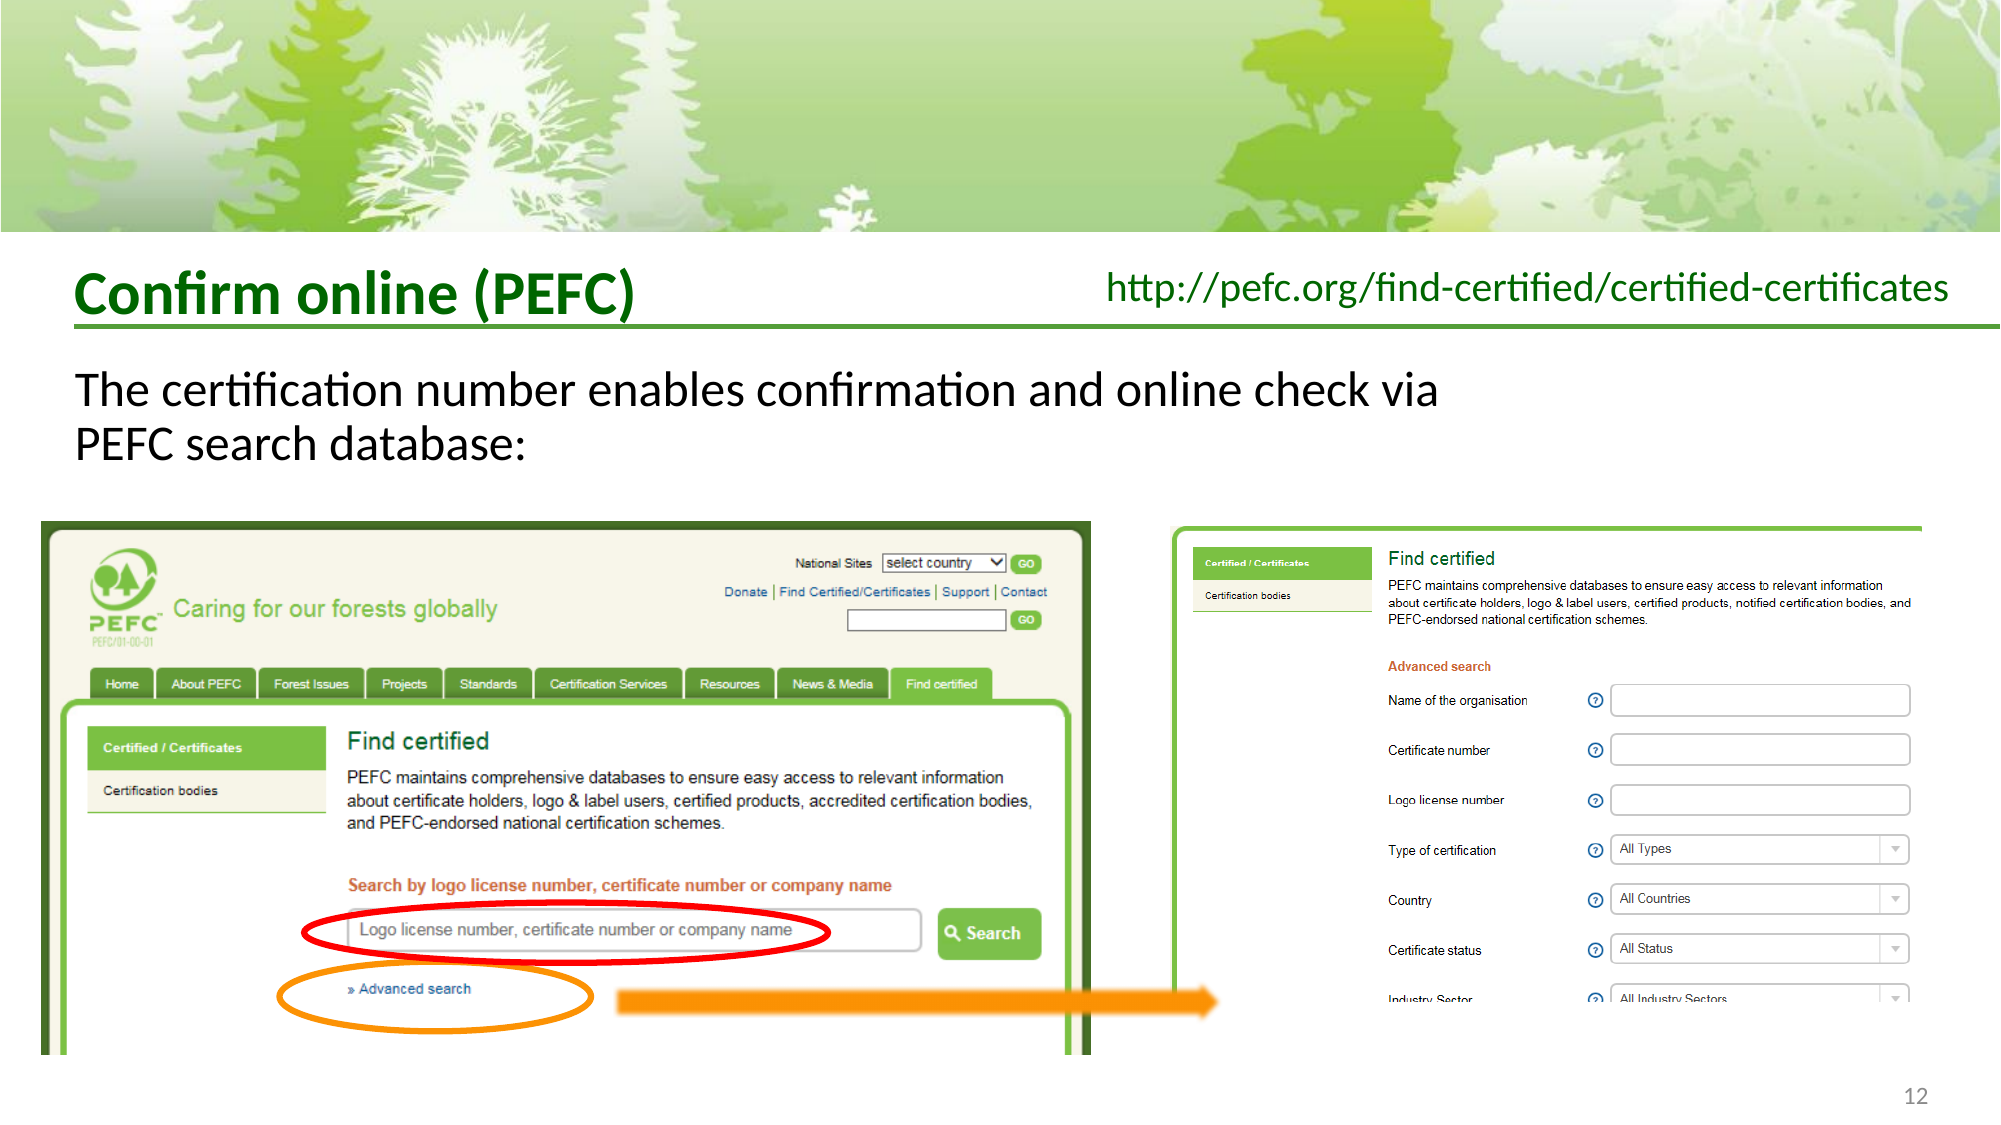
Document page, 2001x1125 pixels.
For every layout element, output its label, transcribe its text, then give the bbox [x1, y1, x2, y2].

text_box http://pefc.org/find-certified/certified-certificates [1090, 258, 2000, 319]
title Confirm online (PEFC) [59, 200, 1410, 355]
picture [0, 0, 2000, 232]
slide_number 12 [1493, 1065, 1944, 1125]
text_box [41, 521, 1922, 1055]
list The certification number enables confirmation and online check via PEFC search database: [59, 355, 1474, 503]
